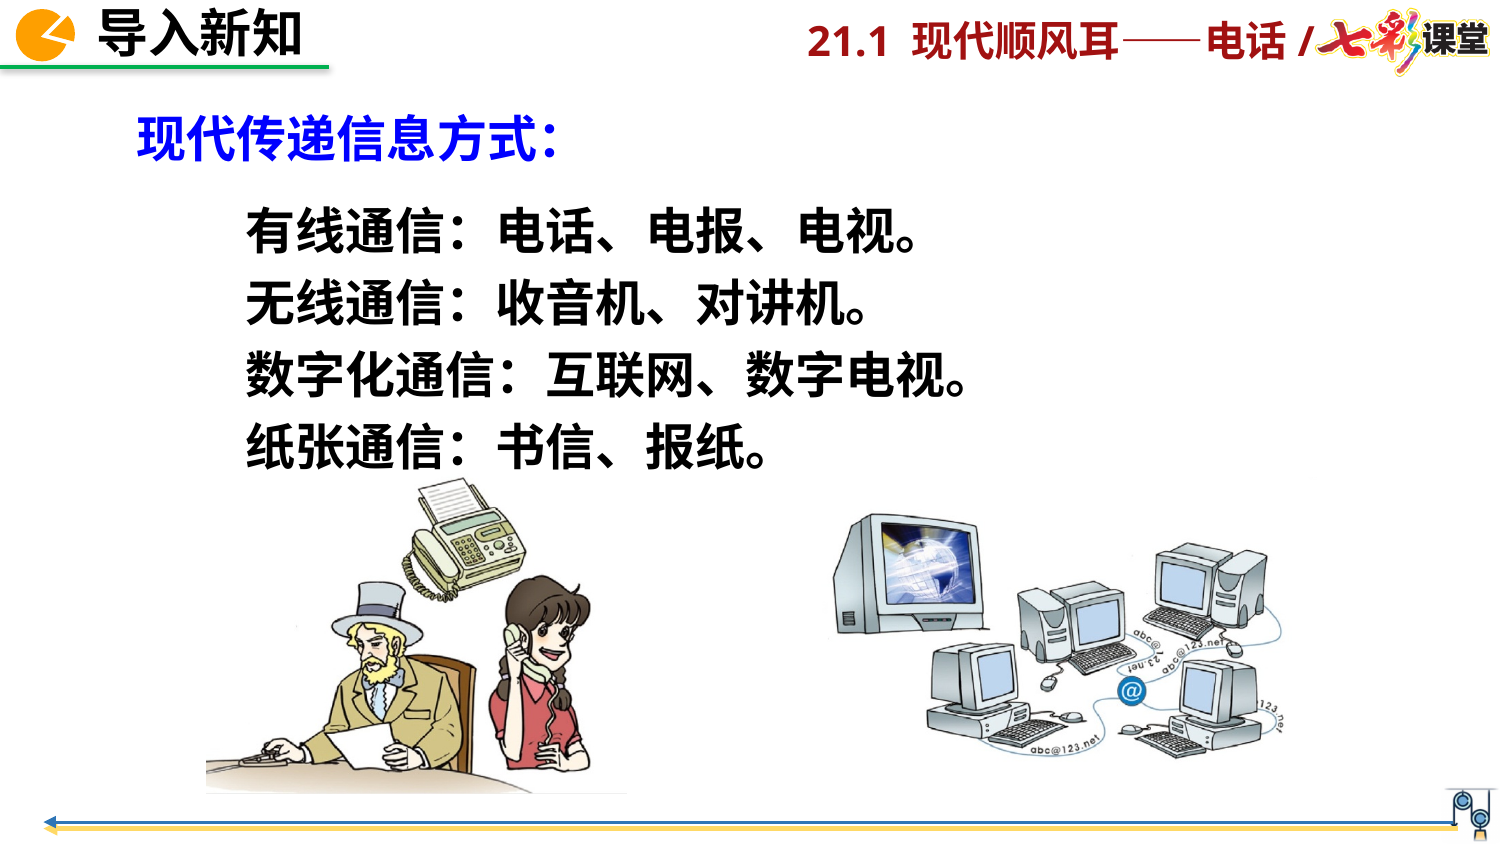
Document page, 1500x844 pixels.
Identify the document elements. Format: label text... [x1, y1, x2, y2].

picture [205, 468, 628, 794]
picture [1313, 7, 1492, 77]
picture [810, 476, 1318, 786]
text_box 有线通信：电话、电报、电视。 无线通信：收音机、对讲机。 数字化通信：互联网、数字电视。 纸张通信：书信、报纸。 [113, 163, 1241, 499]
text_box 现代传递信息方式： [125, 103, 567, 174]
picture [1449, 793, 1493, 836]
